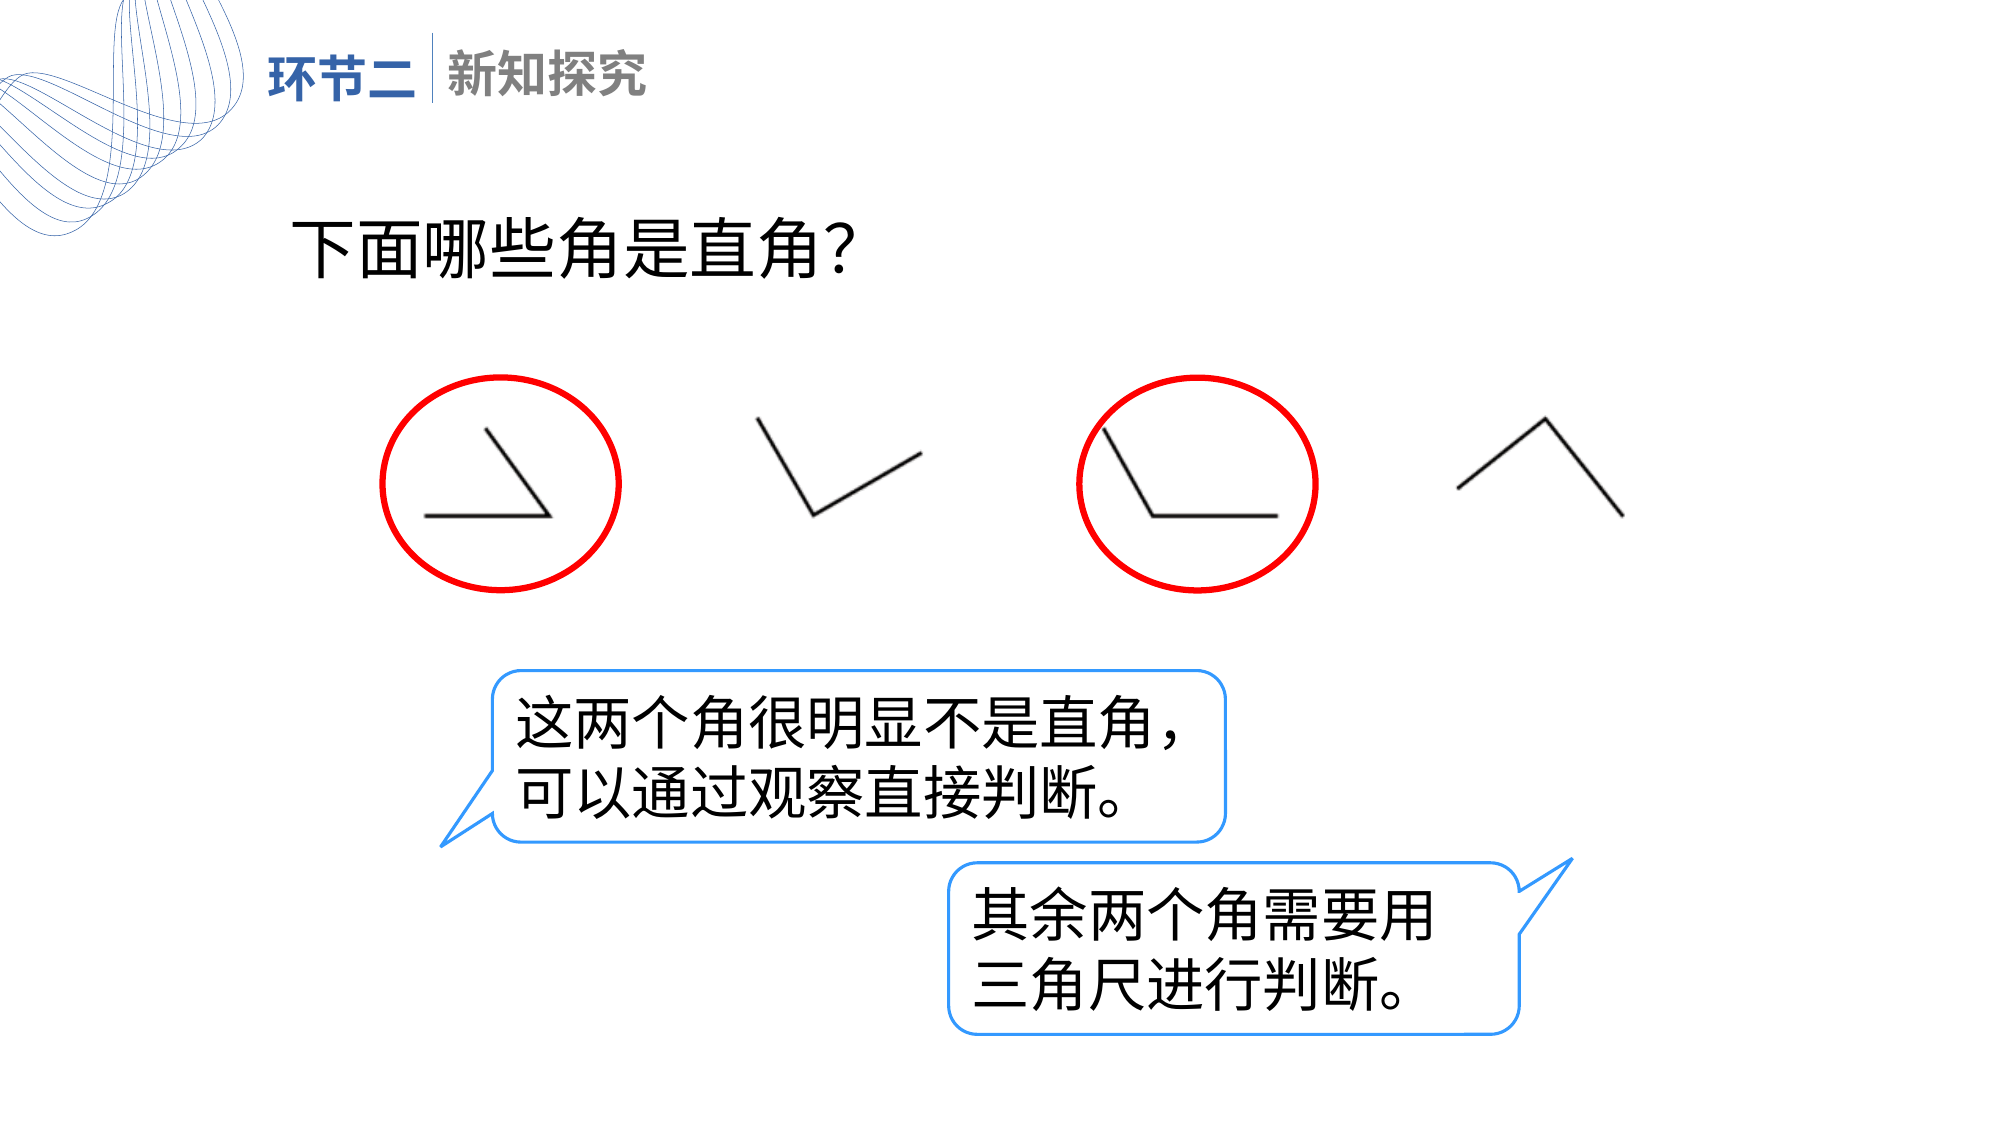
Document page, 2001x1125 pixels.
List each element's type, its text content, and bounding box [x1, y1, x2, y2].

text_box 这两个角很明显不是直角， 可以通过观察直接判断。 [440, 670, 1226, 847]
text_box 下面哪些角是直角？ [274, 199, 1043, 294]
picture [311, 294, 1749, 623]
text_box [252, 32, 663, 116]
text_box 其余两个角需要用 三角尺进行判断。 [948, 858, 1573, 1035]
